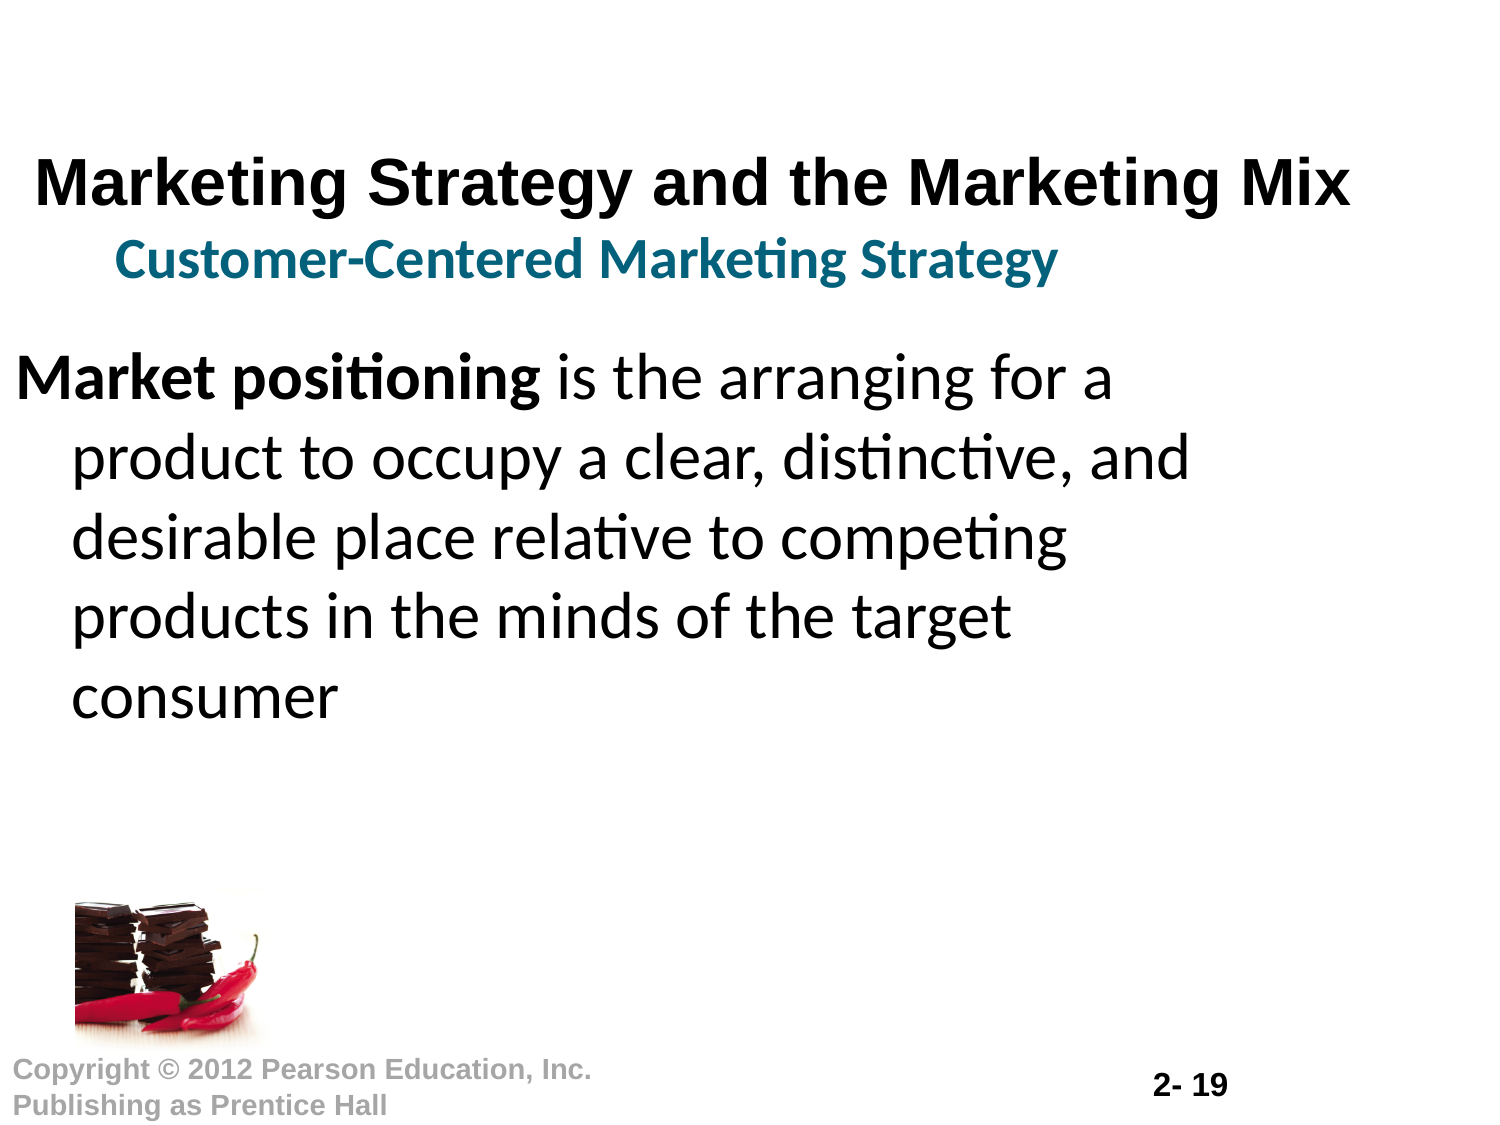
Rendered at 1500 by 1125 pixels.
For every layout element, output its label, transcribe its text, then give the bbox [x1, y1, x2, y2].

picture [75, 1001, 275, 1054]
title Marketing Strategy and the Marketing Mix [0, 87, 1388, 276]
list Market positioning is the arranging for a product to occupy a clear, distinctive, and desirable place relative to competing products in the minds of the target consumer [0, 324, 1276, 1001]
